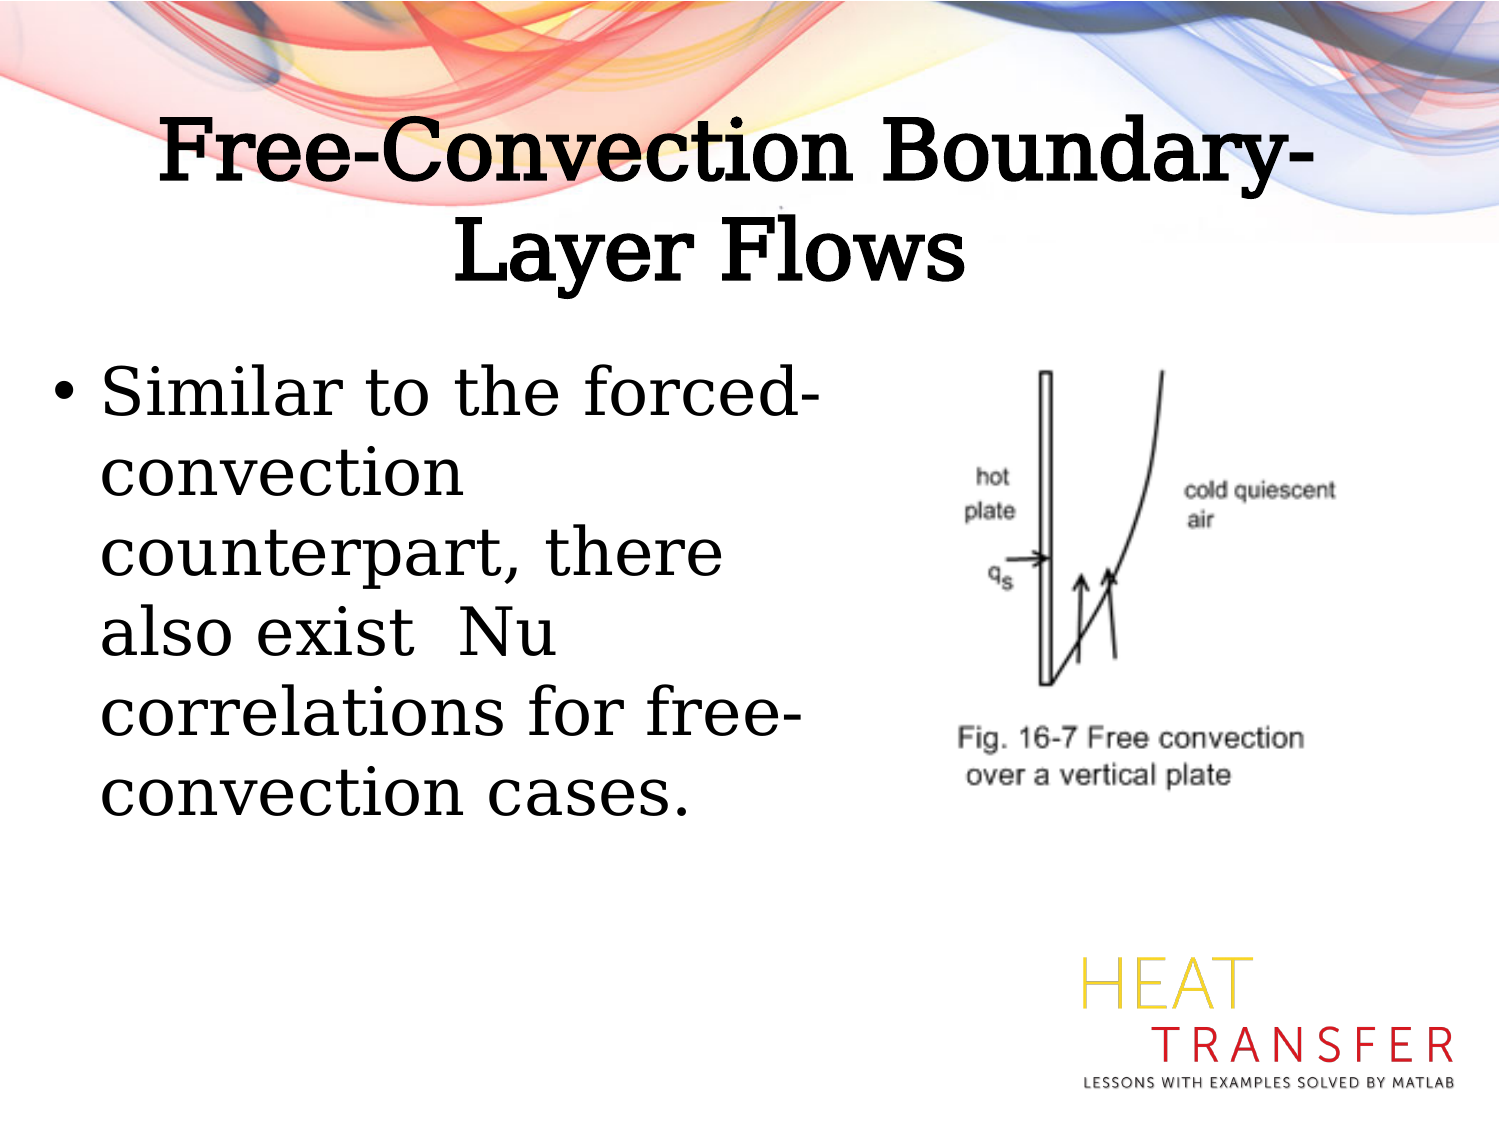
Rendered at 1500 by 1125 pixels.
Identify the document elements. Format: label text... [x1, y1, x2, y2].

picture [1075, 946, 1464, 1093]
text_box Similar to the forced-convection counterpart, there also exist Nu correlations for free-convection cases. [37, 341, 840, 837]
text_box Free-Convection Boundary-Layer Flows [81, 88, 1392, 304]
picture [0, 1, 1499, 243]
picture [943, 341, 1356, 818]
